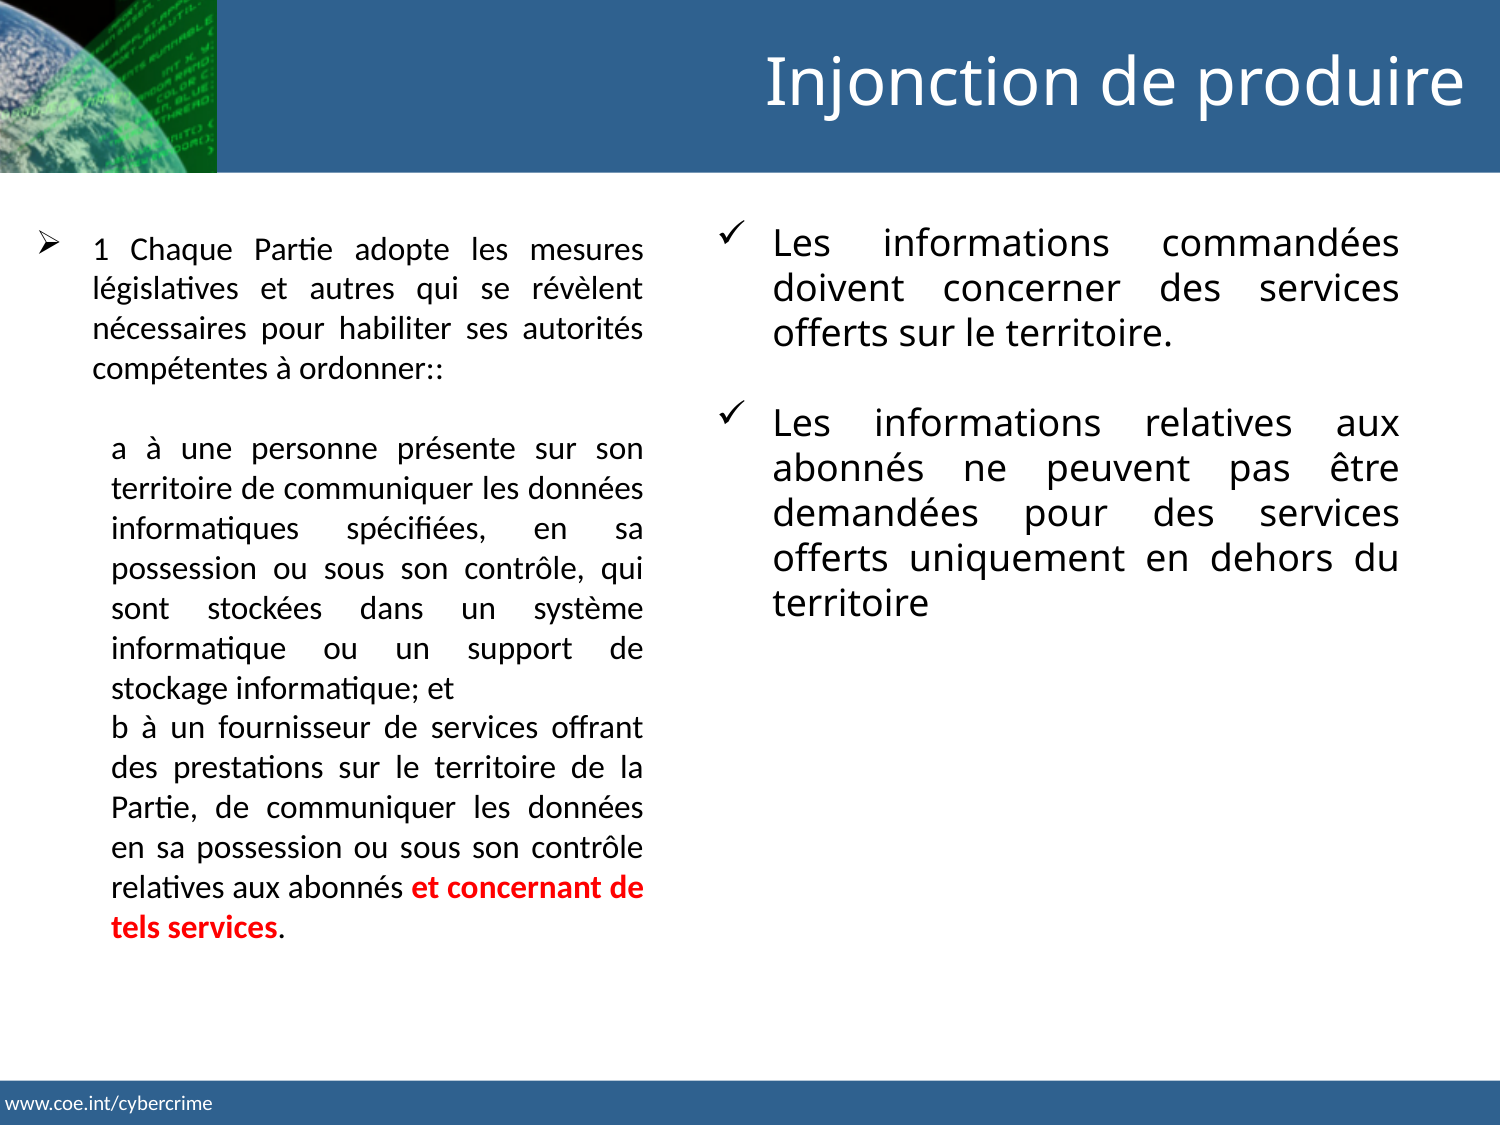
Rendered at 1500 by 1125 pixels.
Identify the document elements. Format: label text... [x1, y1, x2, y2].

text_box Les informations commandées doivent concerner des services offerts sur le territoire. Les informations relatives aux abonnés ne peuvent pas être demandées pour des services offerts uniquement en dehors du territoire [701, 211, 1416, 631]
picture [0, 0, 217, 173]
text_box Injonction de produire [230, 31, 1483, 126]
text_box 1 Chaque Partie adopte les mesures législatives et autres qui se révèlent nécessaires pour habiliter ses autorités compétentes à ordonner:: a à une personne présente sur son territoire de communiquer les données informatiques spécifiées, en sa possession ou sous son contrôle, qui sont stockées dans un système informatique ou un support de stockage informatique; et b à un fournisseur de services offrant des prestations sur le territoire de la Partie, de communiquer les données en sa possession ou sous son contrôle relatives aux abonnés et concernant de tels services. [21, 219, 660, 953]
